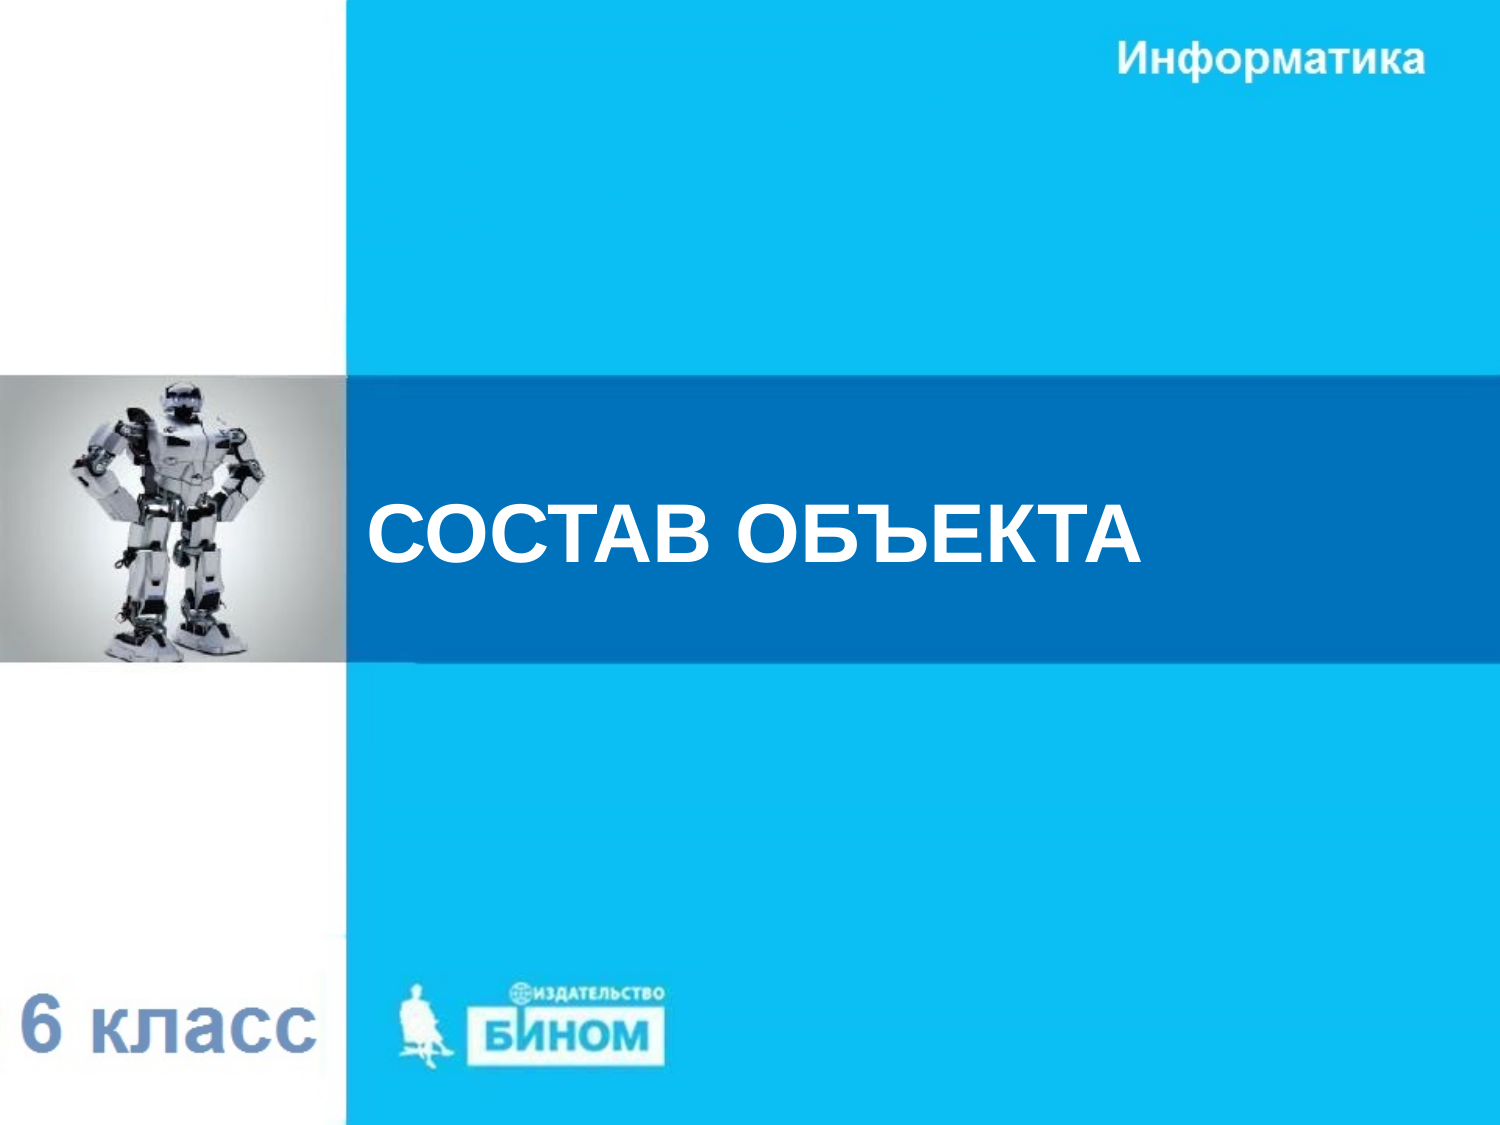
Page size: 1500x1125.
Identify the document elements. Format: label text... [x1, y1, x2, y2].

picture [394, 977, 671, 1072]
picture [0, 0, 1500, 1125]
title СОСТАВ ОБЪЕКТА [351, 408, 1500, 650]
picture [1116, 38, 1427, 84]
